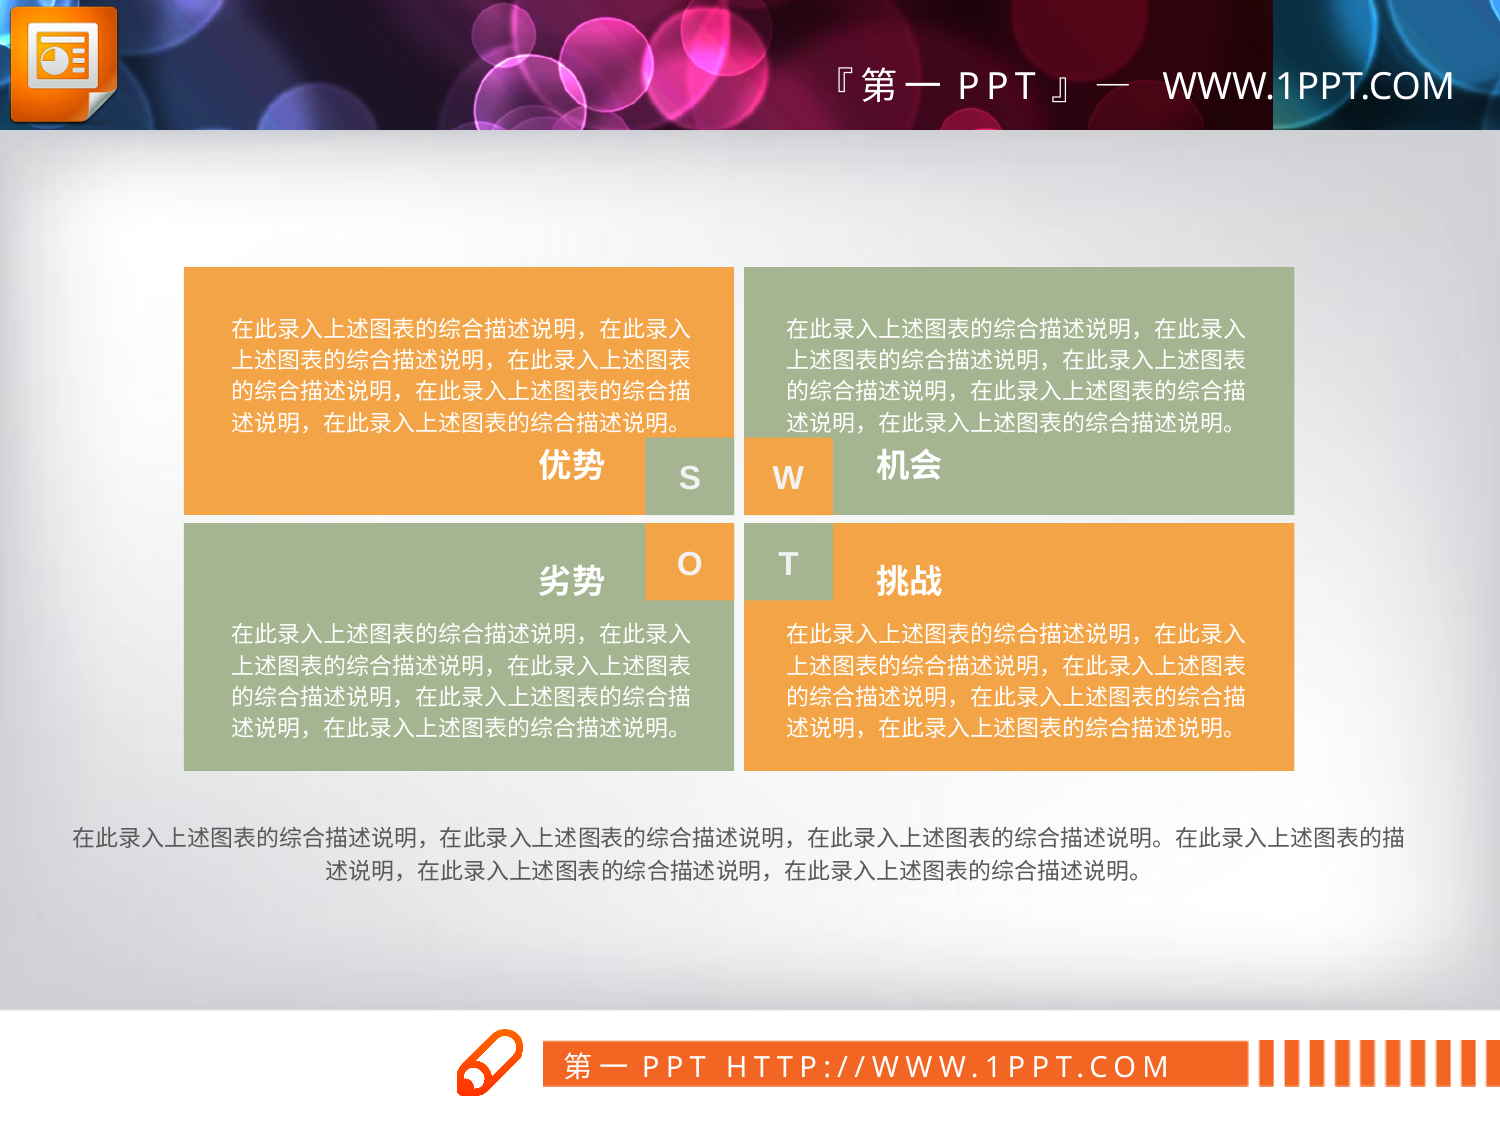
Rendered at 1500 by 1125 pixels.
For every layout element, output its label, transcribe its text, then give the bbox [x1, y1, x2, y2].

picture [543, 1040, 1500, 1087]
picture [0, 0, 1500, 1012]
text_box [744, 267, 1295, 515]
text_box 挑战 [861, 552, 973, 608]
text_box [744, 523, 1295, 771]
text_box 劣势 [508, 552, 621, 608]
text_box W [744, 437, 833, 516]
text_box S [645, 437, 735, 516]
text_box [183, 267, 735, 515]
text_box 在此录入上述图表的综合描述说明，在此录入上述图表的综合描述说明，在此录入上述图表的综合描述说明，在此录入上述图表的综合描述说明，在此录入上述图表的综合描述说明。 [765, 608, 1262, 749]
text_box [183, 523, 735, 771]
text_box 优势 [508, 444, 621, 492]
text_box 机会 [861, 444, 973, 492]
text_box 在此录入上述图表的综合描述说明，在此录入上述图表的综合描述说明，在此录入上述图表的综合描述说明。在此录入上述图表的描述说明，在此录入上述图表的综合描述说明，在此录入上述图表的综合描述说明。 [53, 811, 1426, 892]
text_box 在此录入上述图表的综合描述说明，在此录入上述图表的综合描述说明，在此录入上述图表的综合描述说明，在此录入上述图表的综合描述说明，在此录入上述图表的综合描述说明。 [216, 303, 727, 444]
text_box 在此录入上述图表的综合描述说明，在此录入上述图表的综合描述说明，在此录入上述图表的综合描述说明，在此录入上述图表的综合描述说明，在此录入上述图表的综合描述说明。 [216, 608, 727, 749]
text_box T [744, 523, 833, 601]
text_box 在此录入上述图表的综合描述说明，在此录入上述图表的综合描述说明，在此录入上述图表的综合描述说明，在此录入上述图表的综合描述说明，在此录入上述图表的综合描述说明。 [765, 303, 1262, 444]
text_box O [645, 523, 735, 601]
